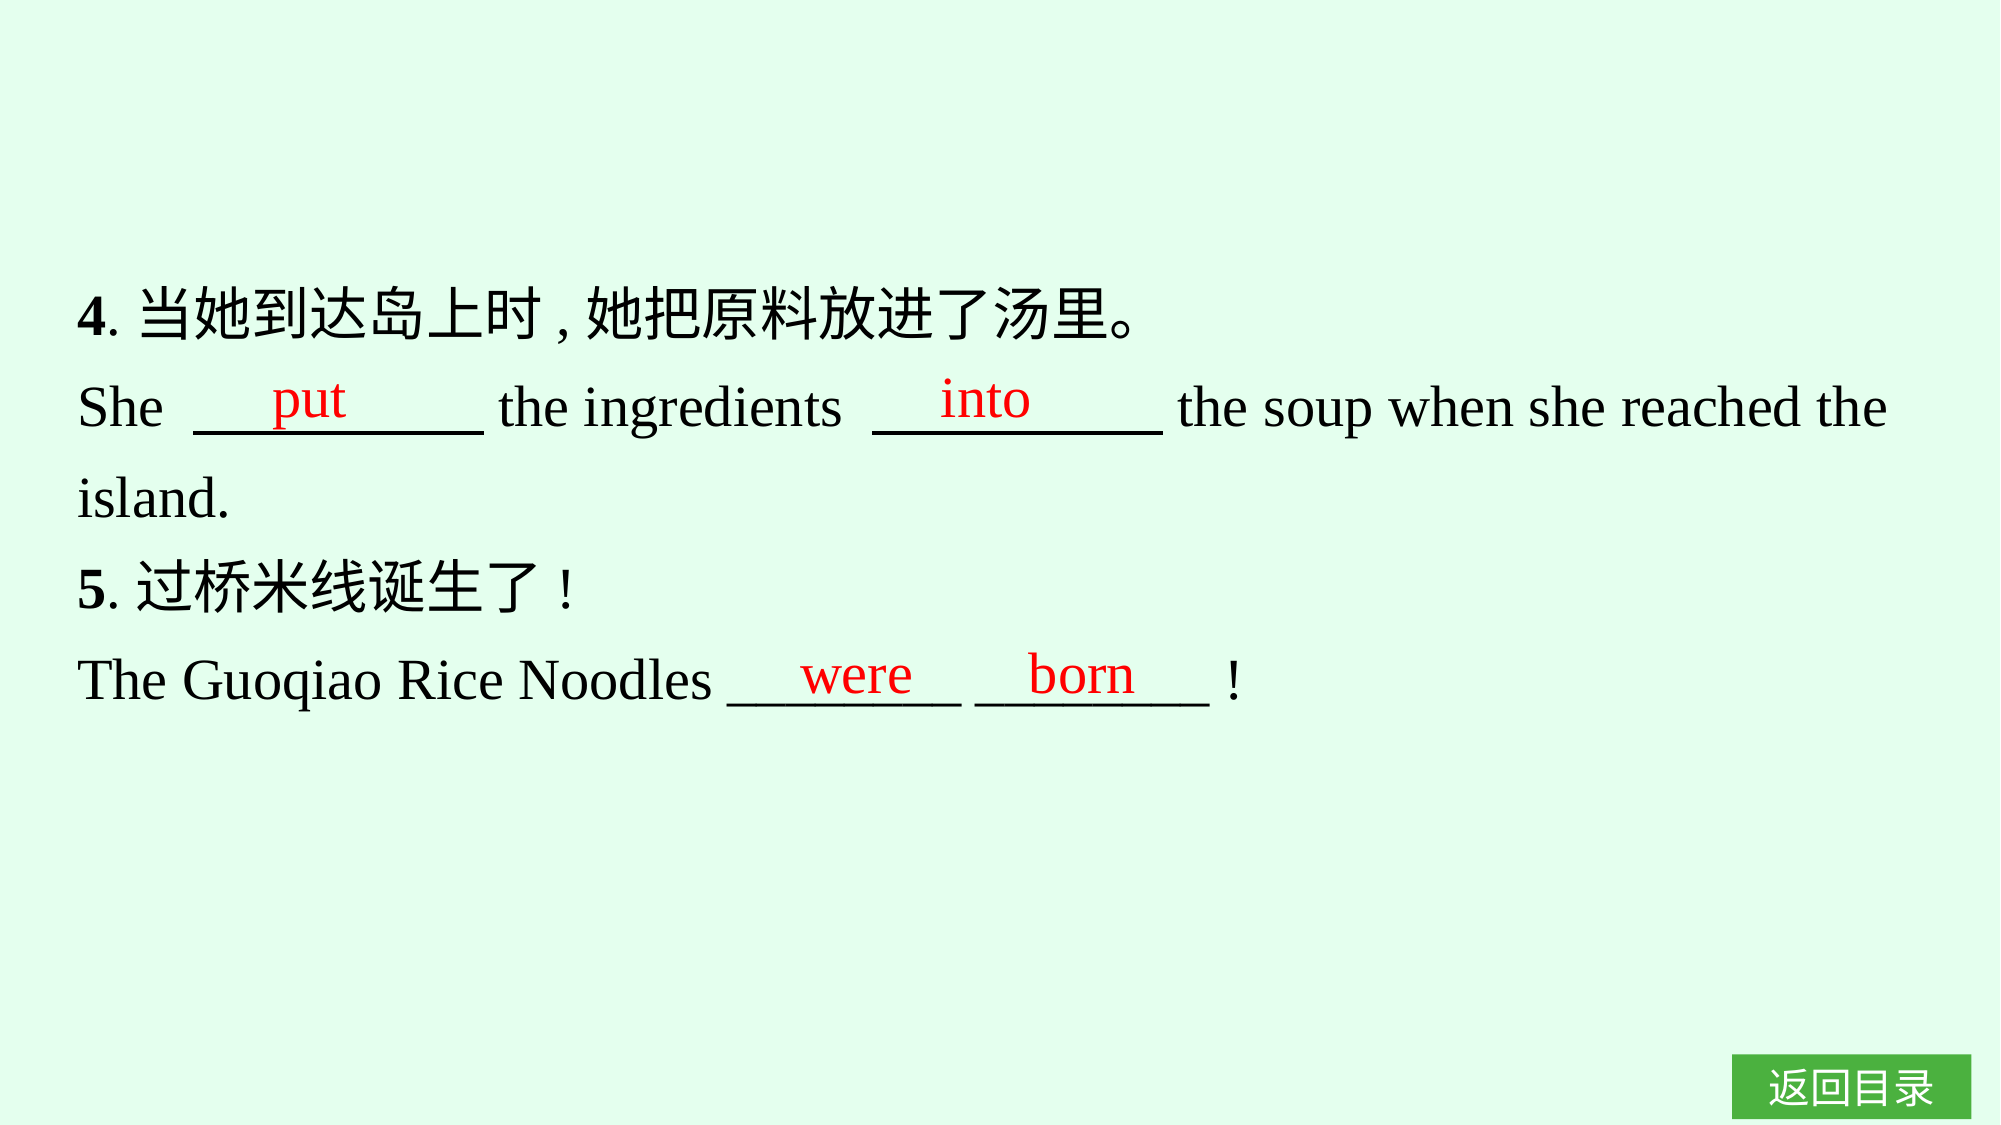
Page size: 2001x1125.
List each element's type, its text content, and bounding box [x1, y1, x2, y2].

text_box 4.当她到达岛上时,她把原料放进了汤里。 She the ingredients the soup when she reached the island. 5.过桥米线诞生了! The Guoqiao Rice Noodles ________ ________ ! [62, 248, 1938, 719]
text_box put into [257, 337, 1048, 437]
text_box were born [785, 613, 1152, 713]
